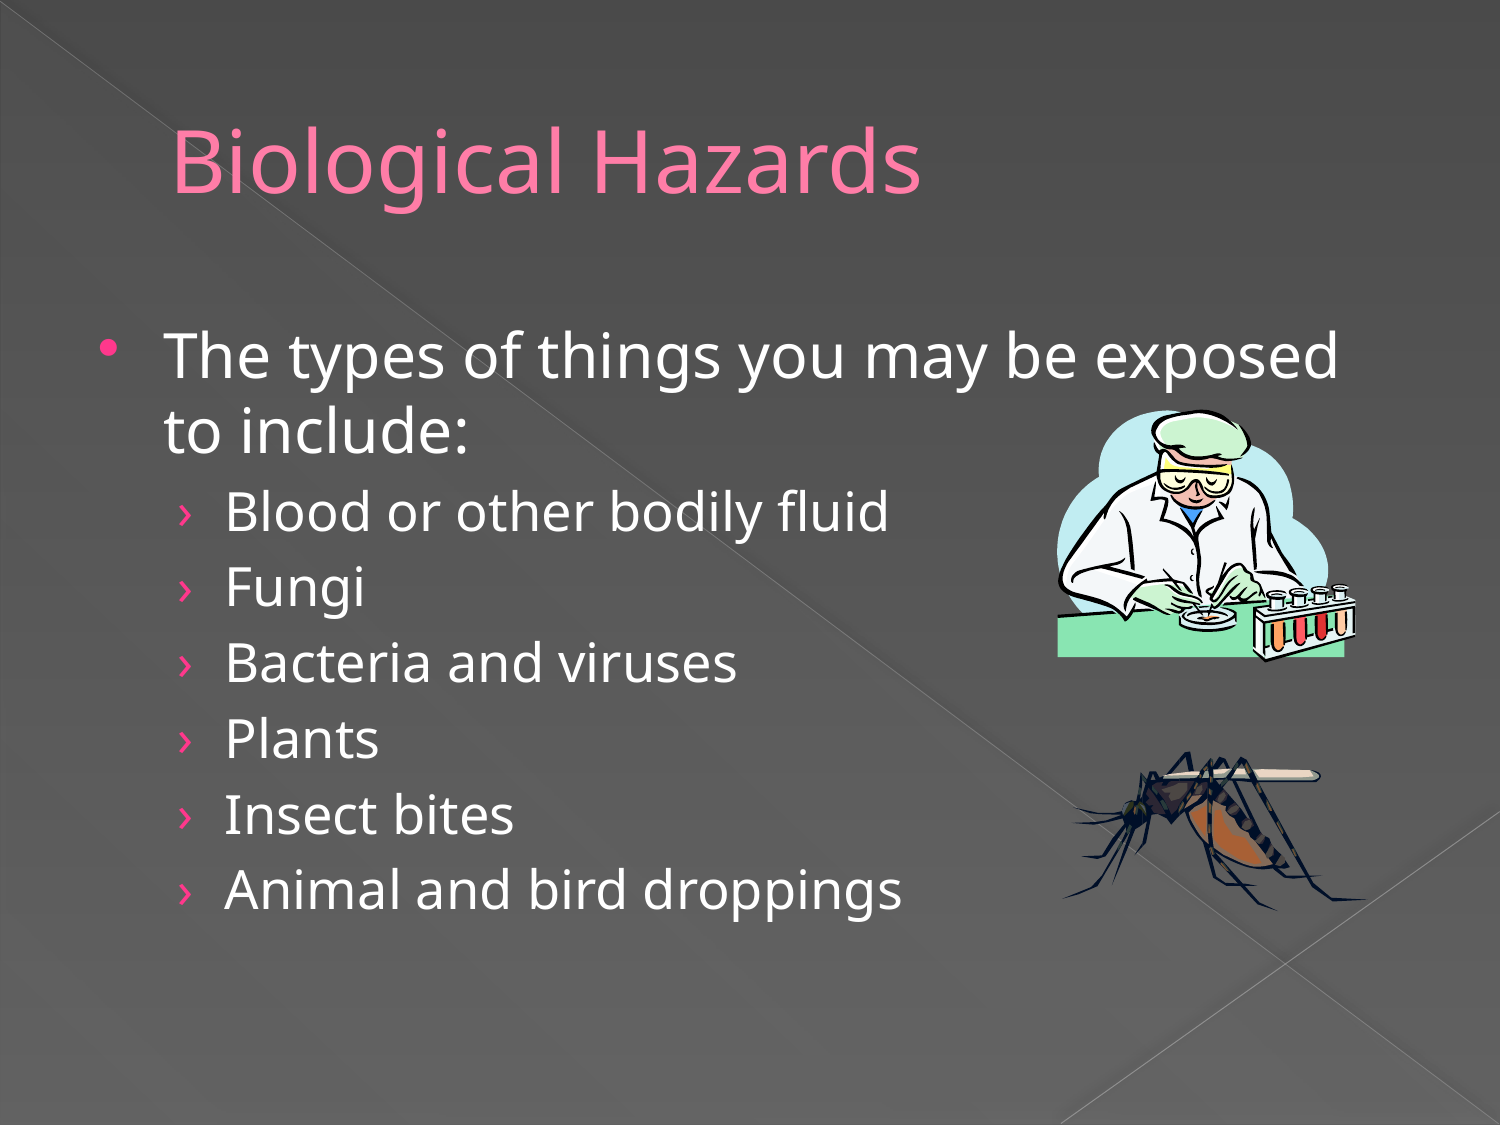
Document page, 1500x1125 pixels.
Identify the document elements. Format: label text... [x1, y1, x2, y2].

title Biological Hazards [75, 43, 1425, 274]
picture [1056, 408, 1356, 663]
picture [1062, 751, 1369, 912]
list The types of things you may be exposed to include: Blood or other bodily fluid Fungi Bacteria and viruses Plants Insect bites Animal and bird droppings [75, 308, 1425, 1059]
